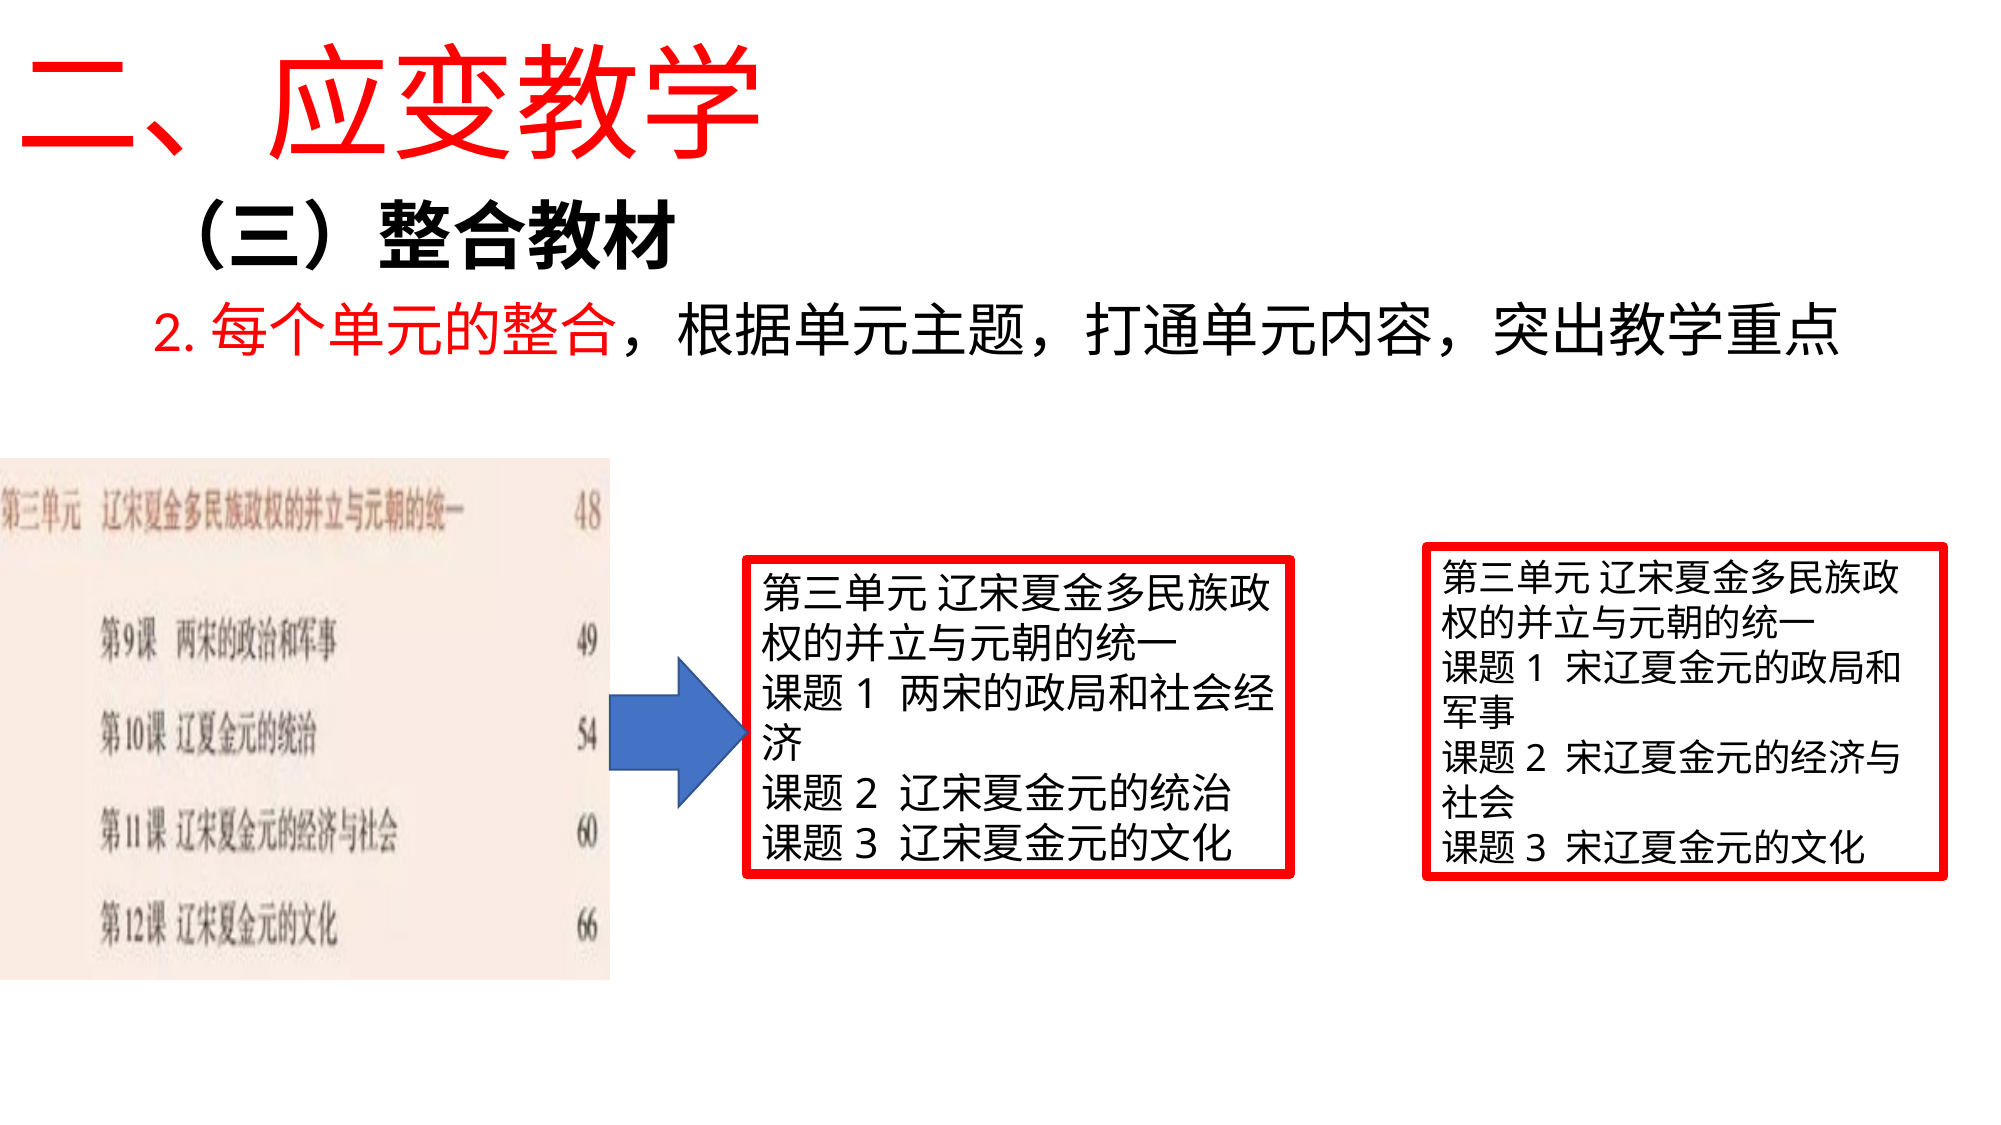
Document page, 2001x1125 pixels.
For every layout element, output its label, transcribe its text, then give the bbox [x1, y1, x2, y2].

title 二、应变教学 [0, 0, 1725, 218]
text_box 第三单元 辽宋夏金多民族政权的并立与元朝的统一 课题1 宋辽夏金元的政局和军事 课题2 宋辽夏金元的经济与社会 课题3 宋辽夏金元的文化 [1426, 546, 1944, 877]
text_box 第三单元 辽宋夏金多民族政权的并立与元朝的统一 课题1 两宋的政局和社会经济 课题2 辽宋夏金元的统治 课题3 辽宋夏金元的文化 [746, 559, 1291, 875]
picture [0, 458, 610, 980]
list （三）整合教材 2.每个单元的整合，根据单元主题，打通单元内容，突出教学重点 [137, 191, 1863, 1014]
text_box [610, 655, 749, 810]
